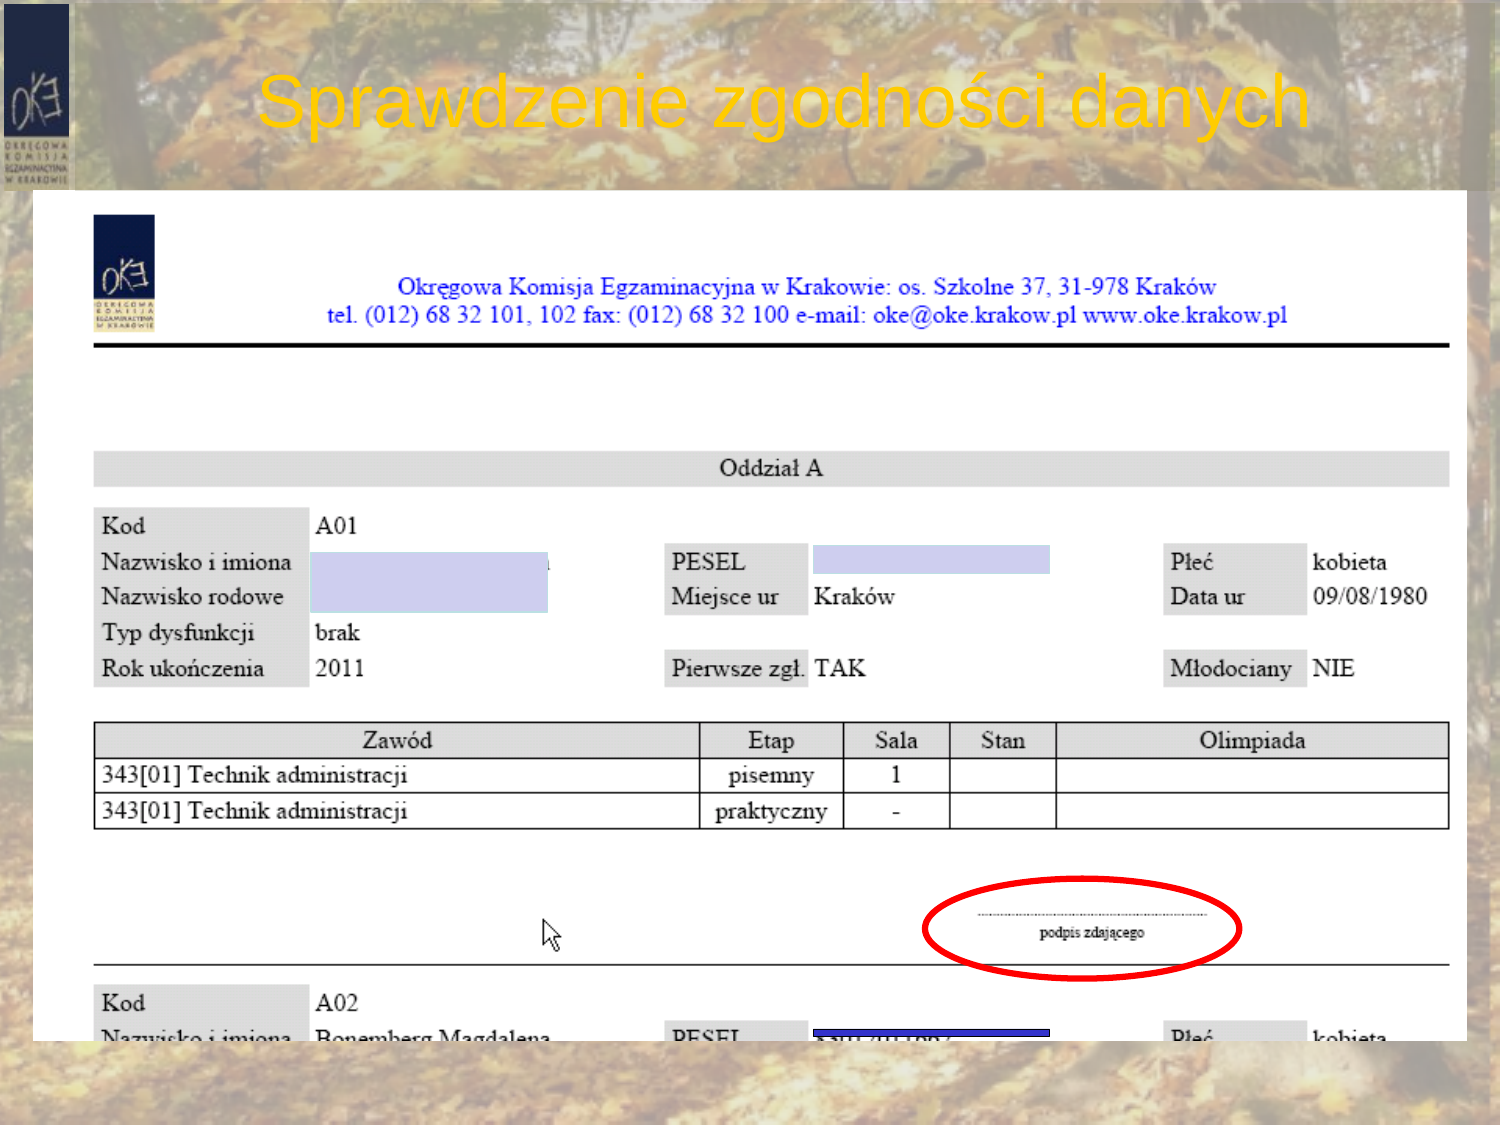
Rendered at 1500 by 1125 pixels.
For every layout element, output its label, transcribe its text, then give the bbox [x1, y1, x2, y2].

picture [33, 190, 1467, 1042]
title Sprawdzenie zgodności danych [74, 3, 1495, 192]
